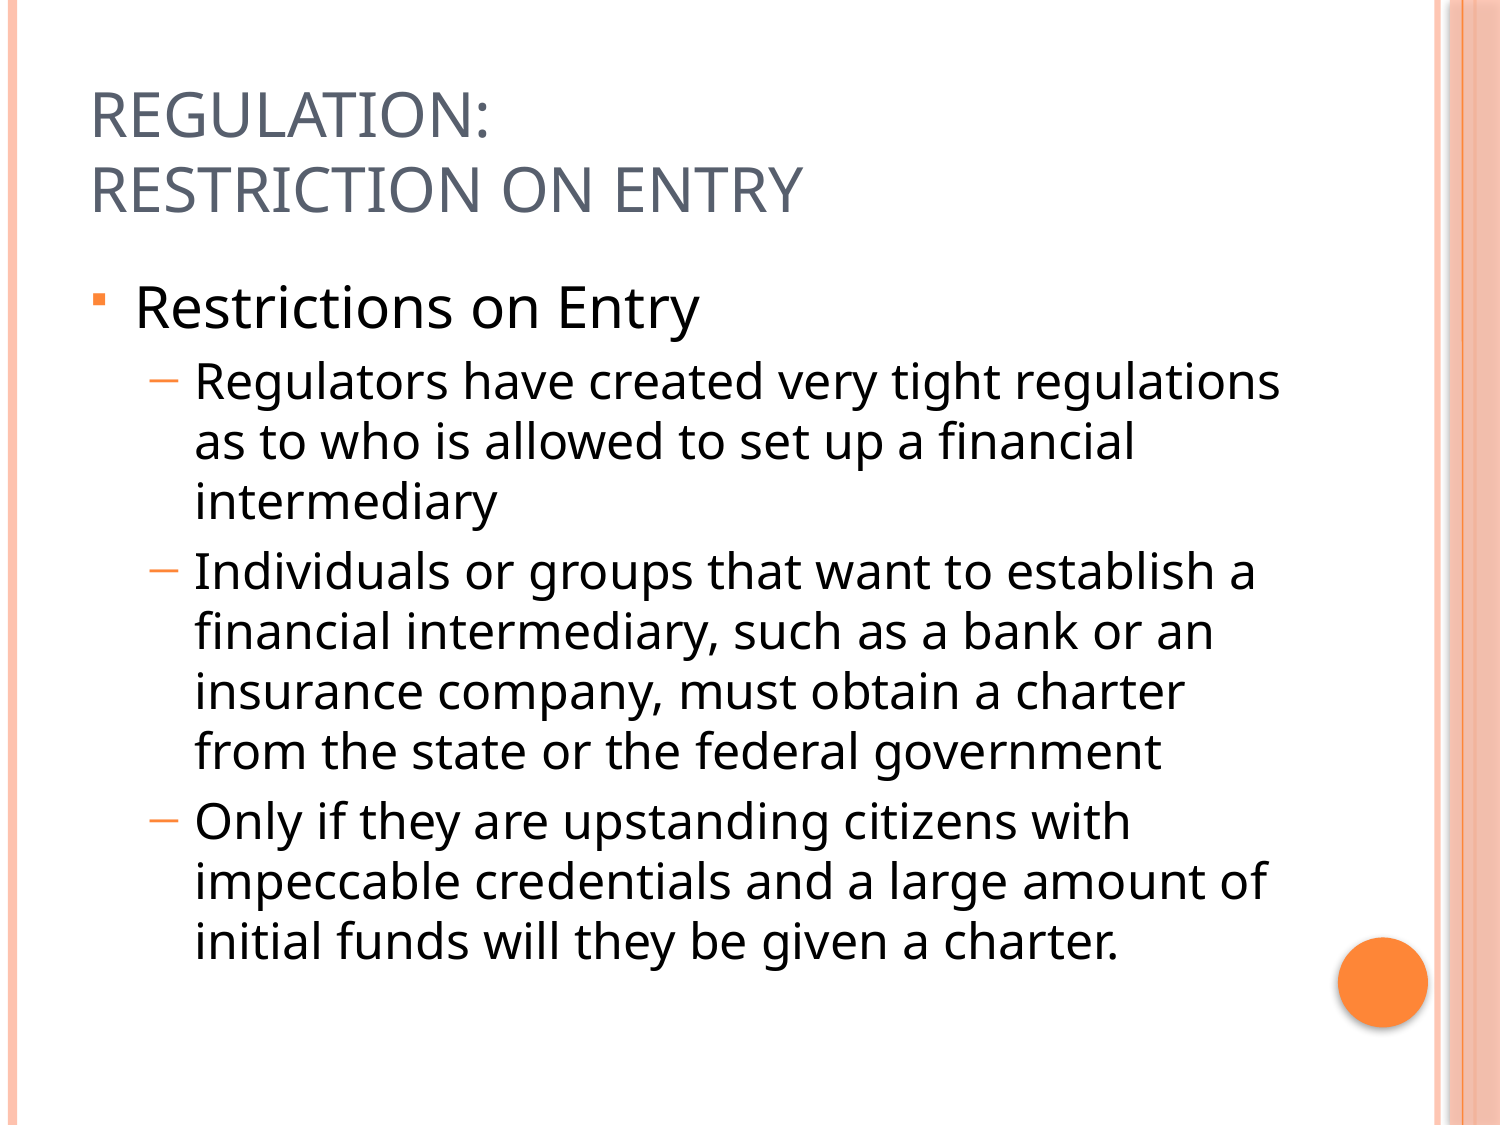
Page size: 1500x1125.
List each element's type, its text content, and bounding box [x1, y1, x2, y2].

list Restrictions on Entry Regulators have created very tight regulations as to who is allowed to set up a financial intermediary Individuals or groups that want to establish a financial intermediary, such as a bank or an insurance company, must obtain a charter from the state or the federal government Only if they are upstanding citizens with impeccable credentials and a large amount of initial funds will they be given a charter. [75, 262, 1300, 1062]
title Regulation: Restriction on Entry [75, 45, 1300, 233]
